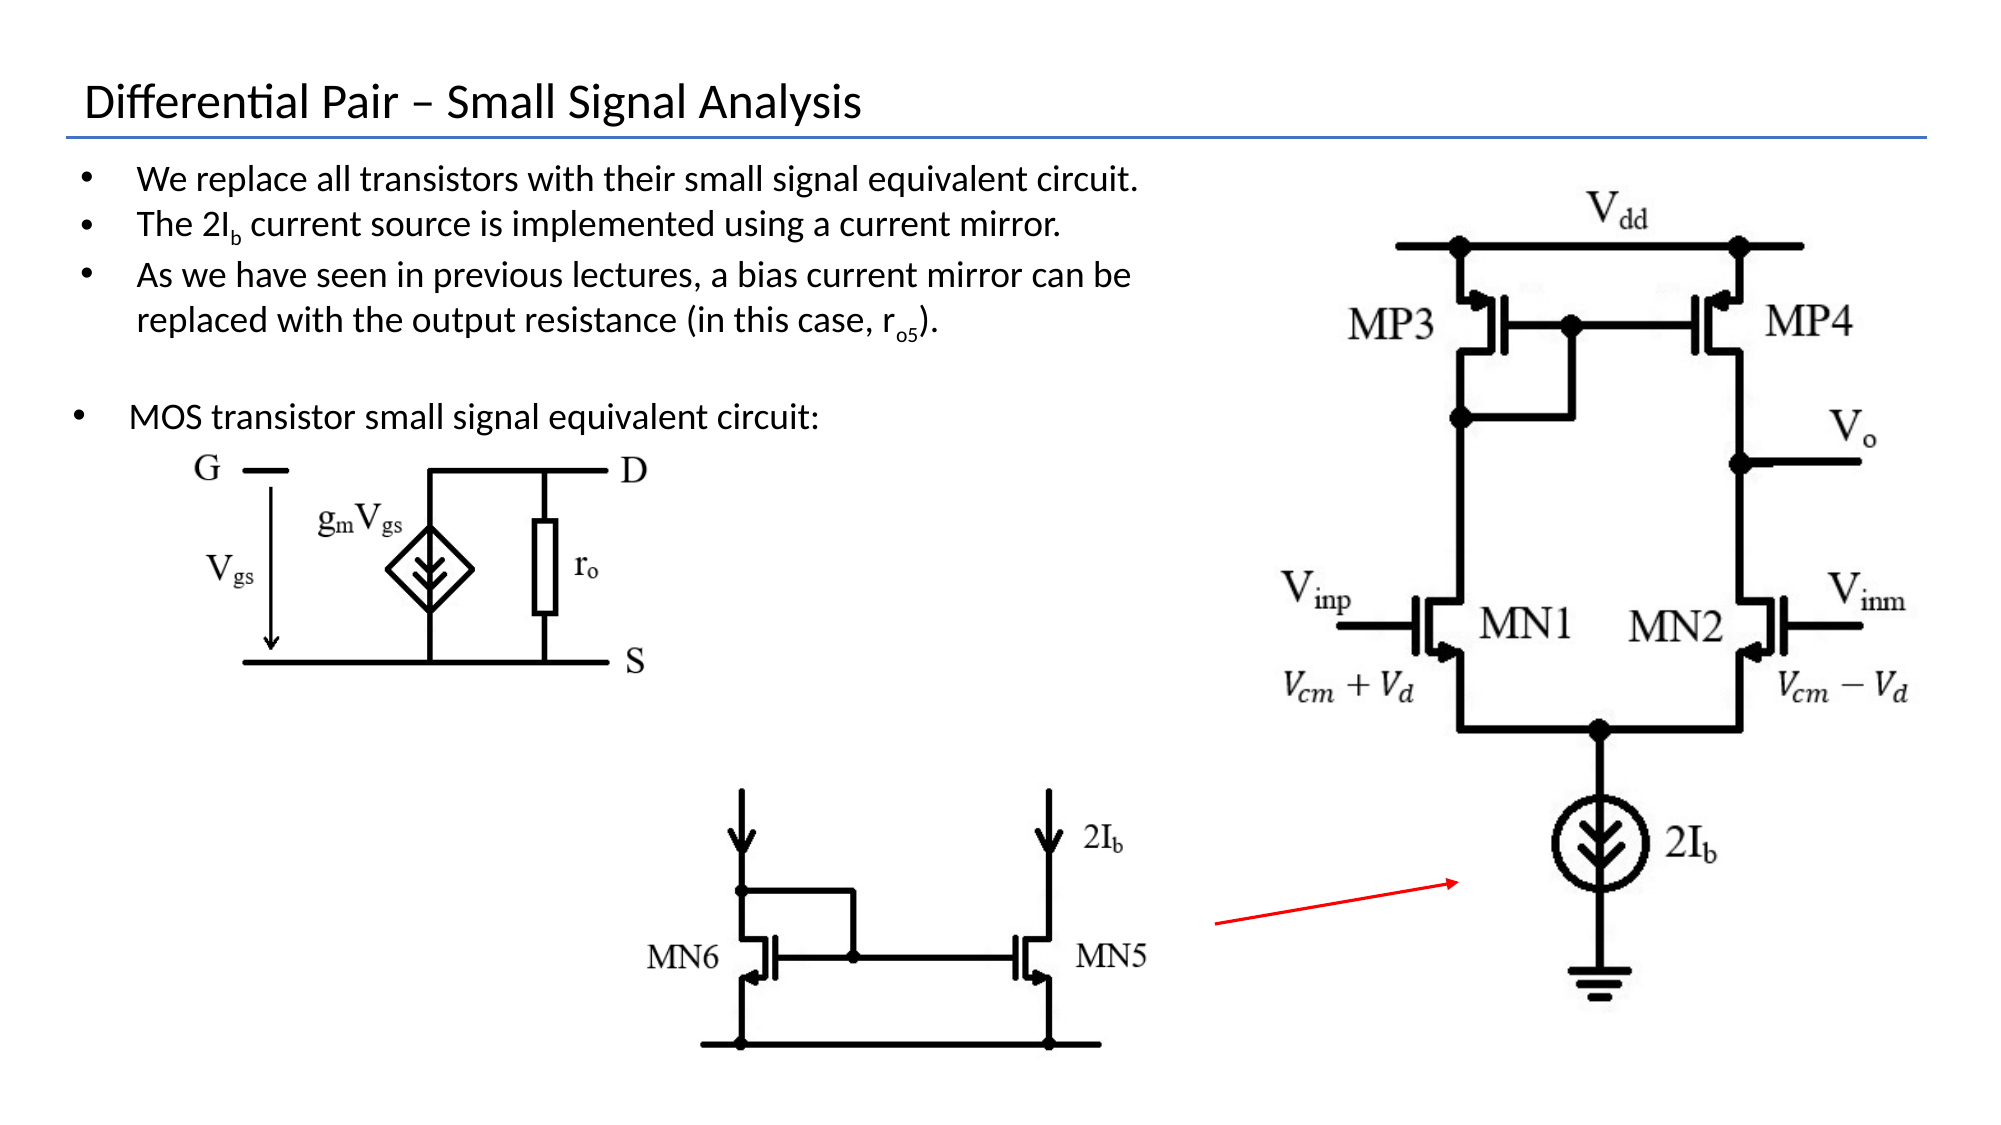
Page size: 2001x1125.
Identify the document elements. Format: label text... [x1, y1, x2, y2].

text_box MOS transistor small signal equivalent circuit: [57, 384, 1184, 444]
text_box We replace all transistors with their small signal equivalent circuit. The 2Ib current source is implemented using a current mirror. As we have seen in previous lectures, a bias current mirror can be replaced with the output resistance (in this case, ro5). [65, 146, 1249, 354]
picture [1274, 185, 1928, 1023]
text_box Differential Pair – Small Signal Analysis [69, 61, 878, 137]
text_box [1214, 881, 1459, 924]
picture [641, 781, 1155, 1064]
picture [188, 449, 653, 681]
